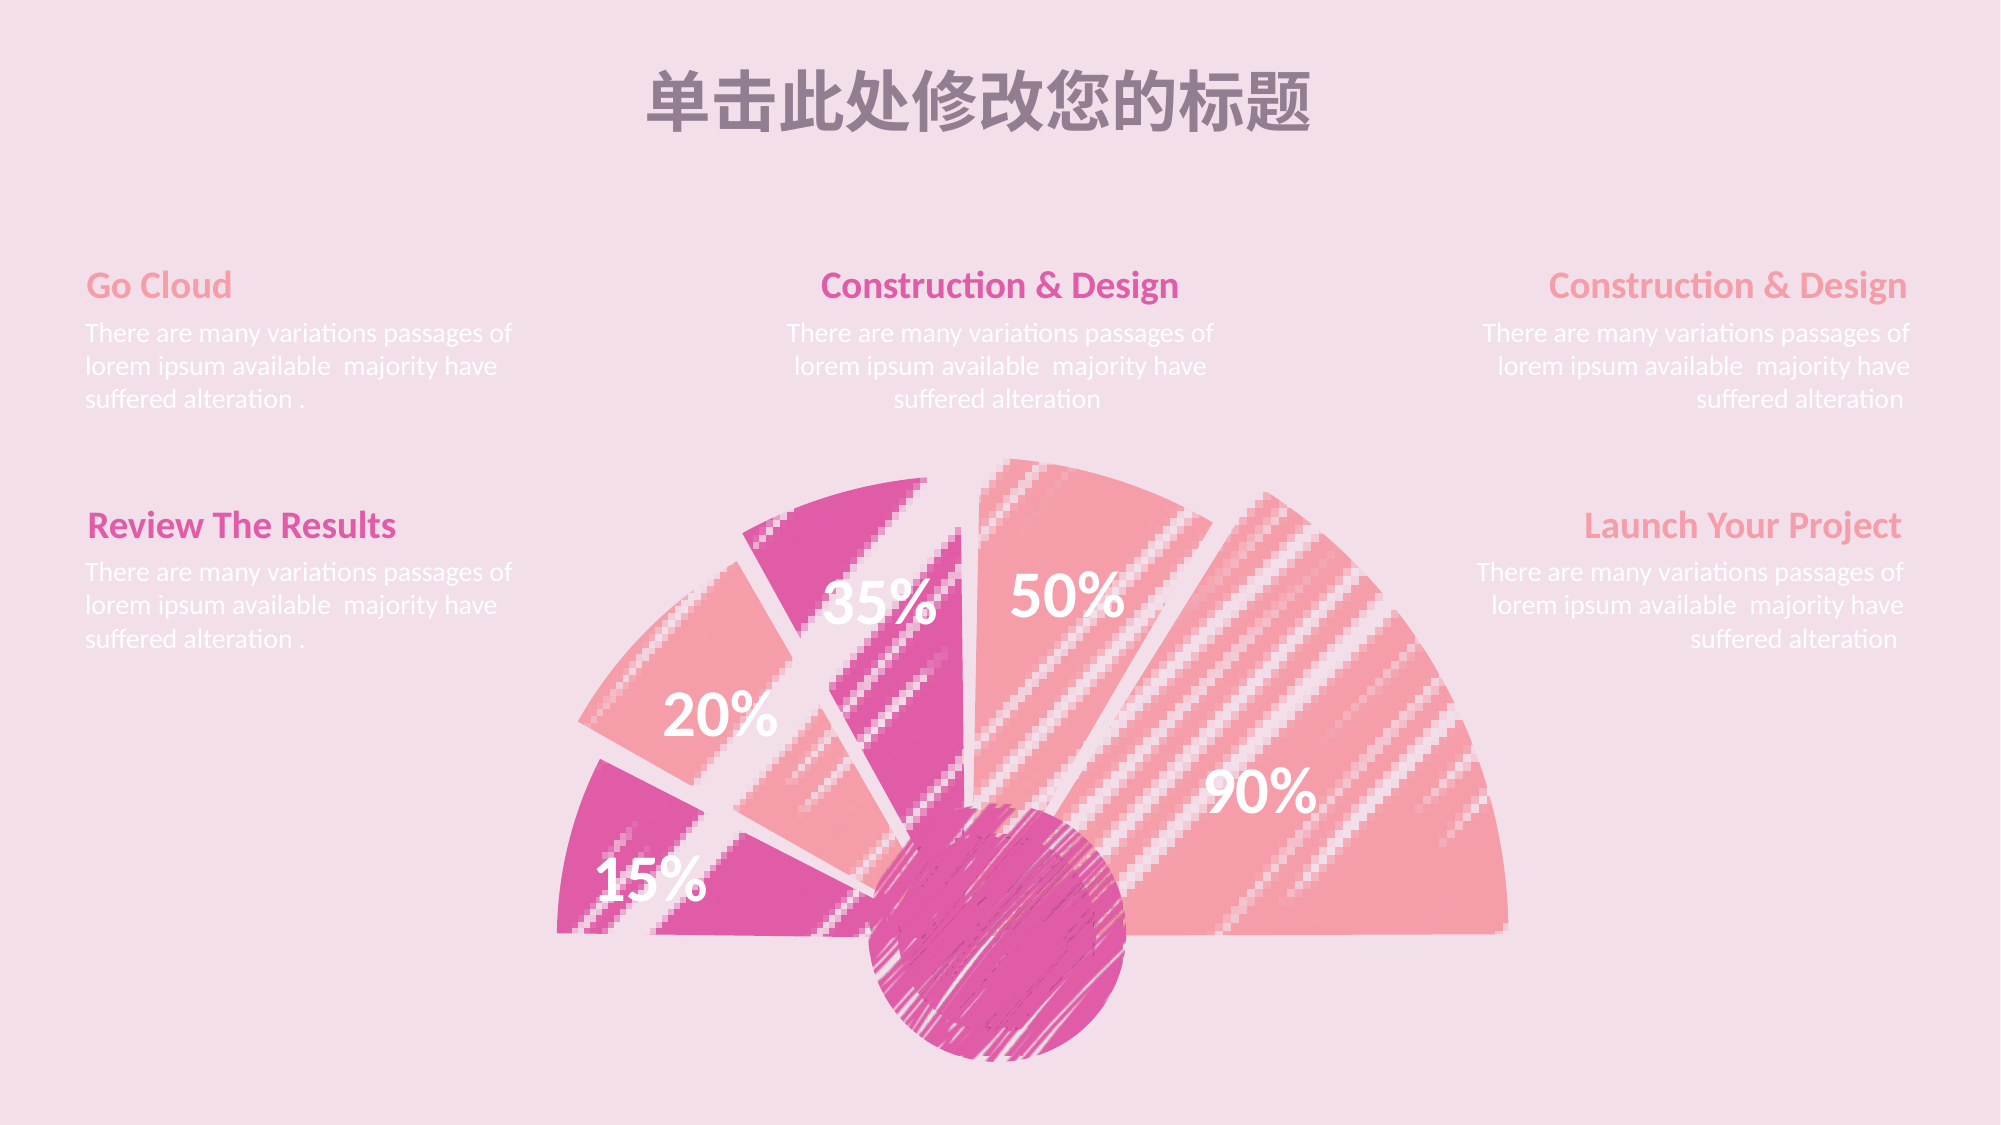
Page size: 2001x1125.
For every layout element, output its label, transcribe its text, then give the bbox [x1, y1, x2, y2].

text_box [554, 756, 862, 940]
text_box [740, 473, 967, 801]
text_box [867, 803, 1127, 1063]
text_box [85, 499, 584, 655]
text_box 20% [662, 669, 780, 750]
text_box [575, 559, 878, 885]
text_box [1411, 259, 1911, 416]
text_box [971, 455, 1215, 801]
text_box [1061, 484, 1511, 938]
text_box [85, 259, 584, 416]
text_box 50% [1009, 550, 1126, 631]
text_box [751, 259, 1250, 416]
text_box 90% [1202, 746, 1319, 827]
text_box 单击此处修改您的标题 [573, 52, 1384, 148]
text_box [1405, 499, 1904, 655]
text_box 35% [821, 557, 939, 638]
text_box 15% [592, 834, 709, 915]
